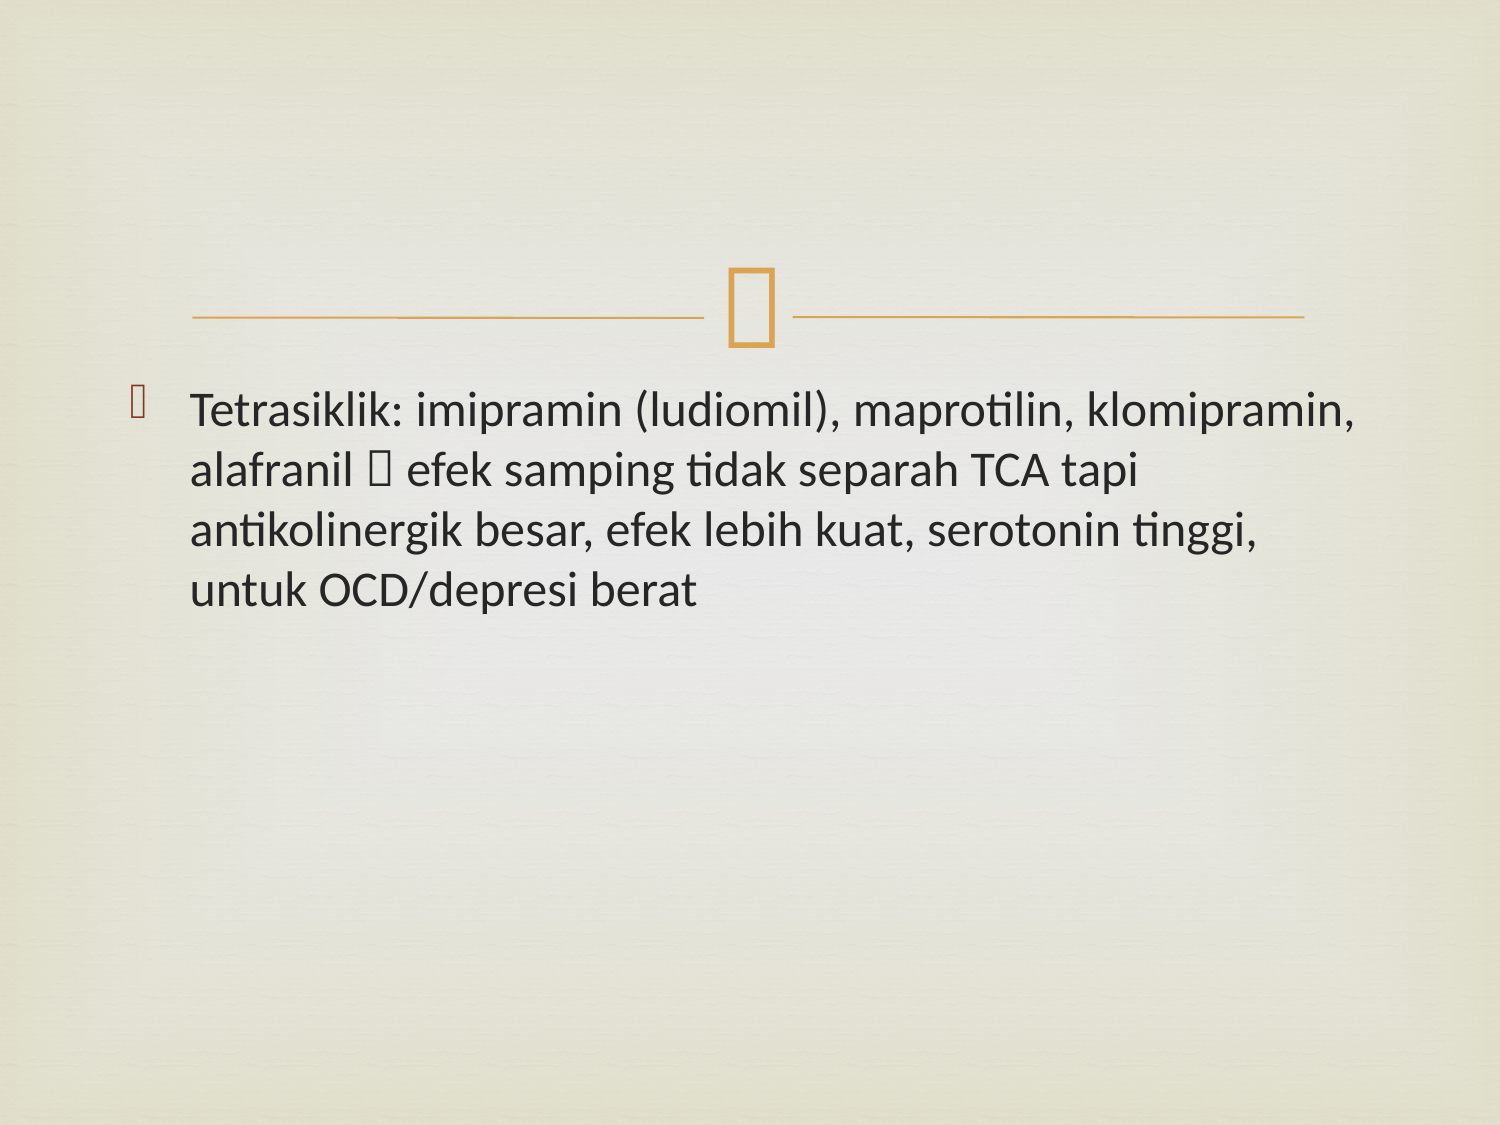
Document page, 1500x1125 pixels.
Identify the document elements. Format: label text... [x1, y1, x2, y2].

list Tetrasiklik: imipramin (ludiomil), maprotilin, klomipramin, alafranil  efek samping tidak separah TCA tapi antikolinergik besar, efek lebih kuat, serotonin tinggi, untuk OCD/depresi berat [114, 368, 1386, 1005]
